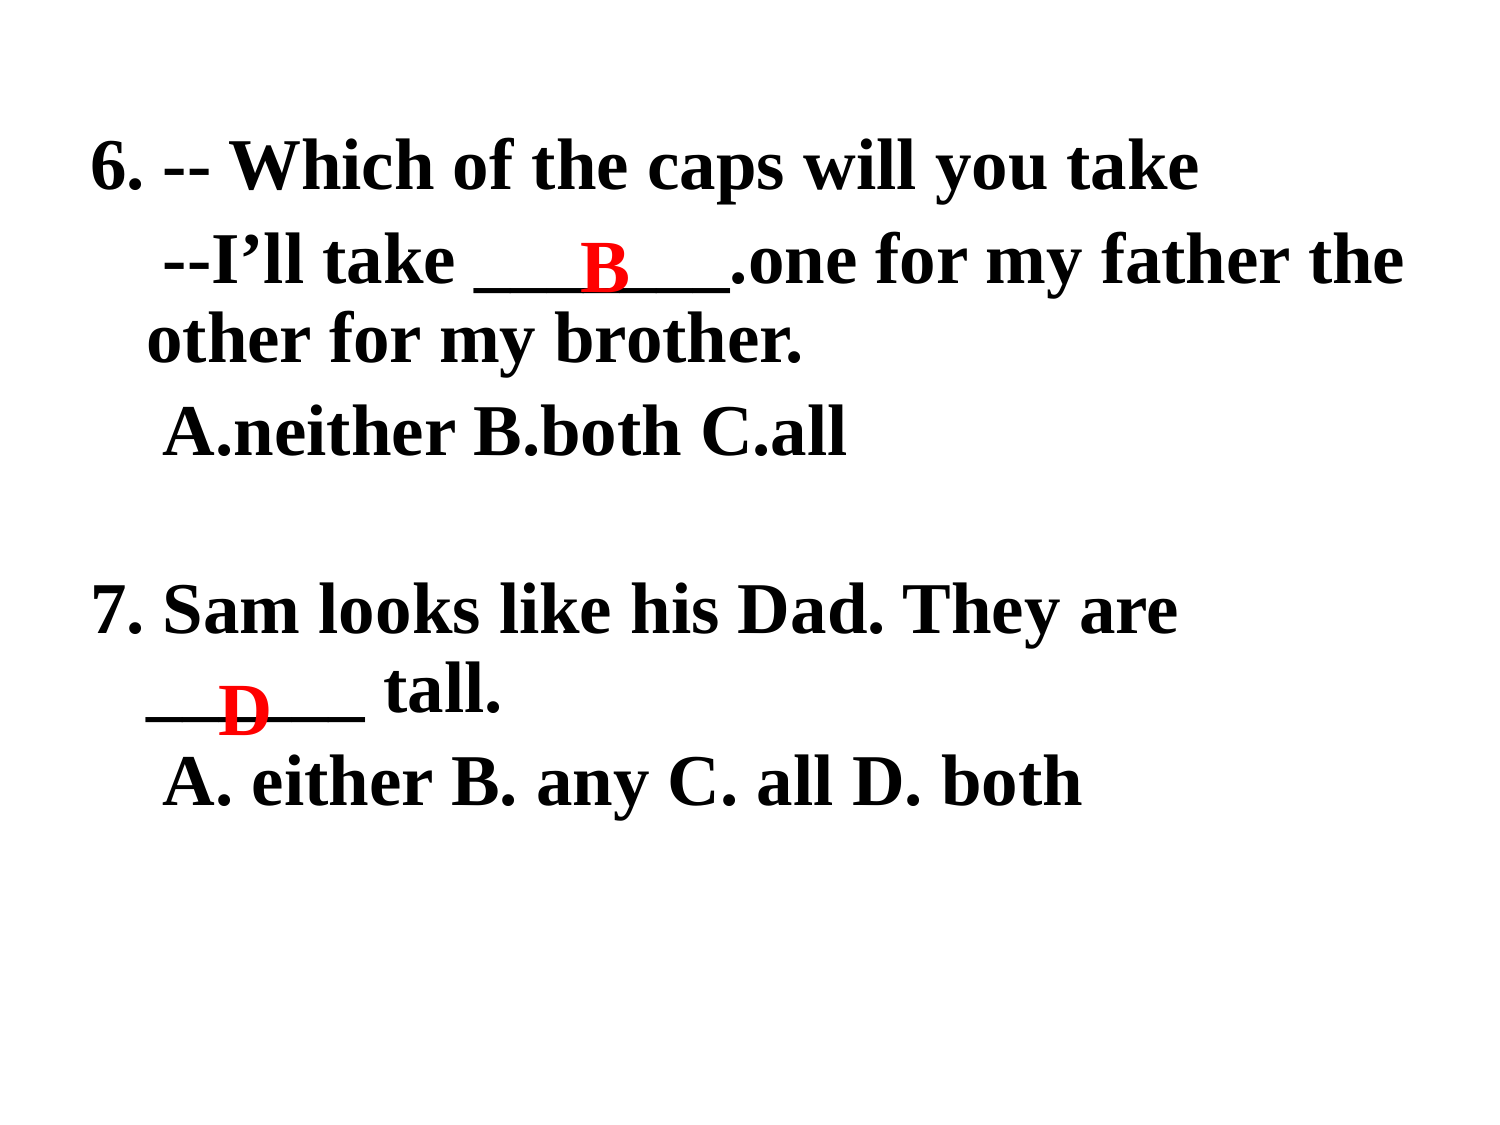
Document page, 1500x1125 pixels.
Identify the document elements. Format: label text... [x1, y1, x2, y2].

text_box D [198, 650, 294, 761]
list 6. -- Which of the caps will you take --I’ll take _______.one for my father the other for my brother. A.neither B.both C.all 7. Sam looks like his Dad. They are ______ tall. A. either B. any C. all D. both [75, 119, 1425, 1005]
text_box B [560, 207, 656, 318]
